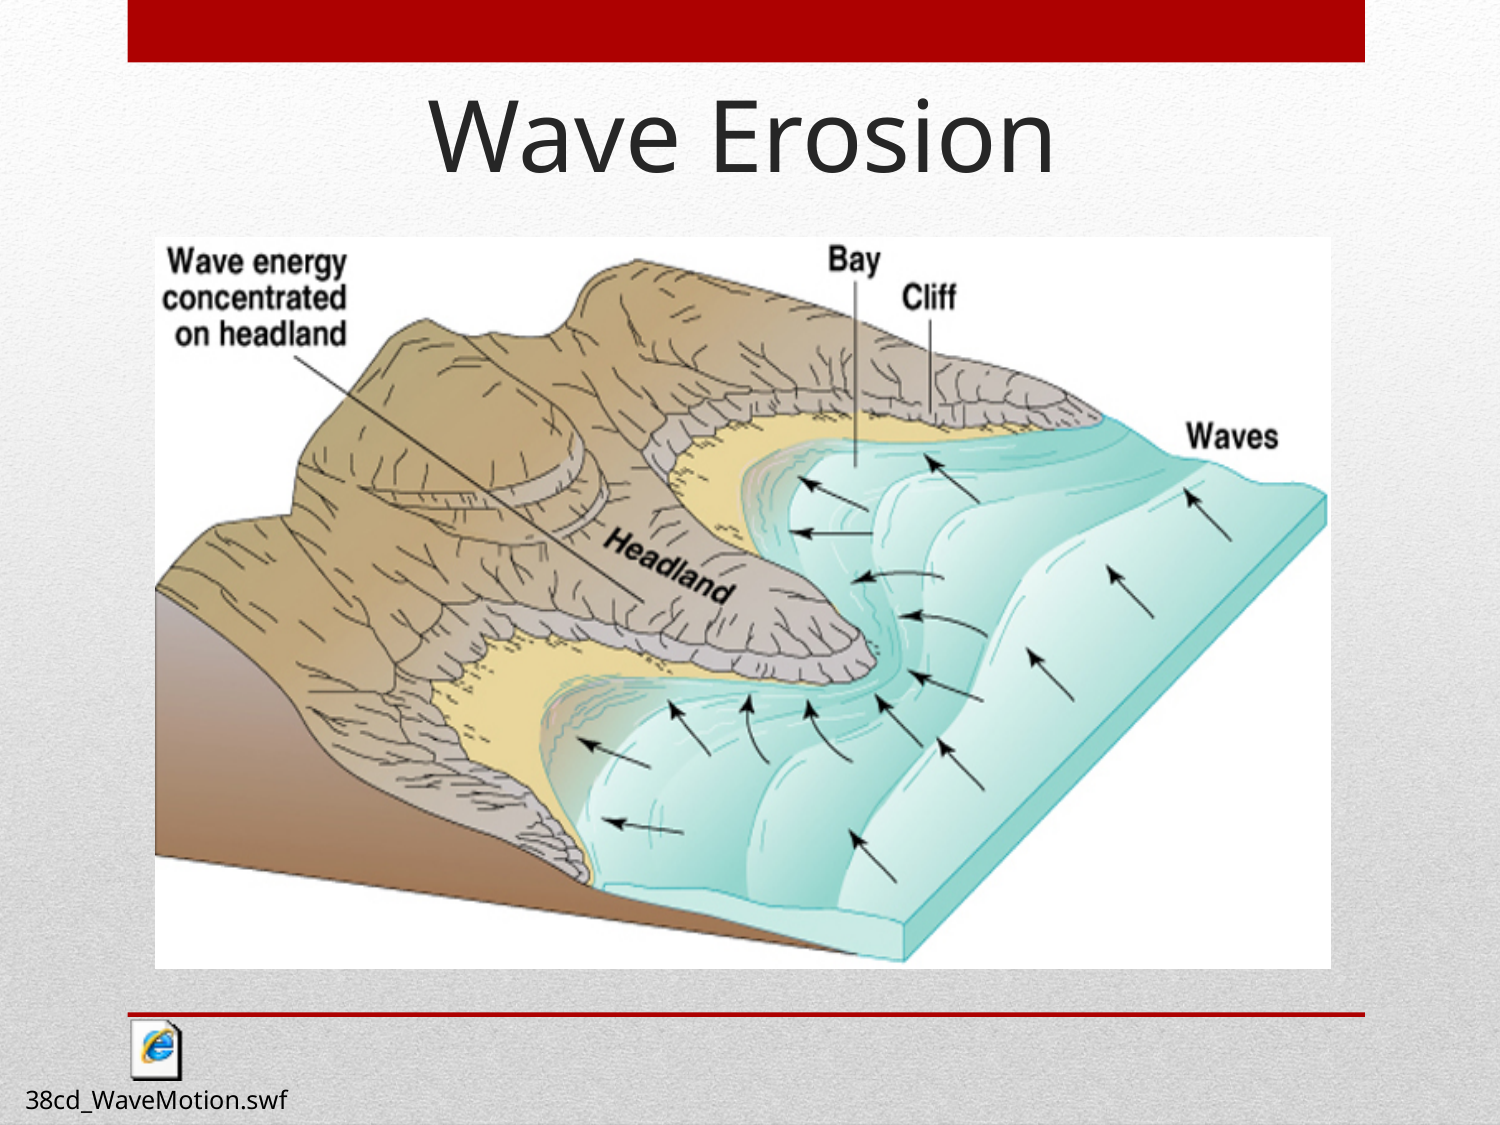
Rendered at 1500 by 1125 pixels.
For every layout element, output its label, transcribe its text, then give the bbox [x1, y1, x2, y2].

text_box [0, 1011, 313, 1125]
text_box Wave Erosion [174, 12, 1312, 200]
picture [154, 236, 1332, 970]
